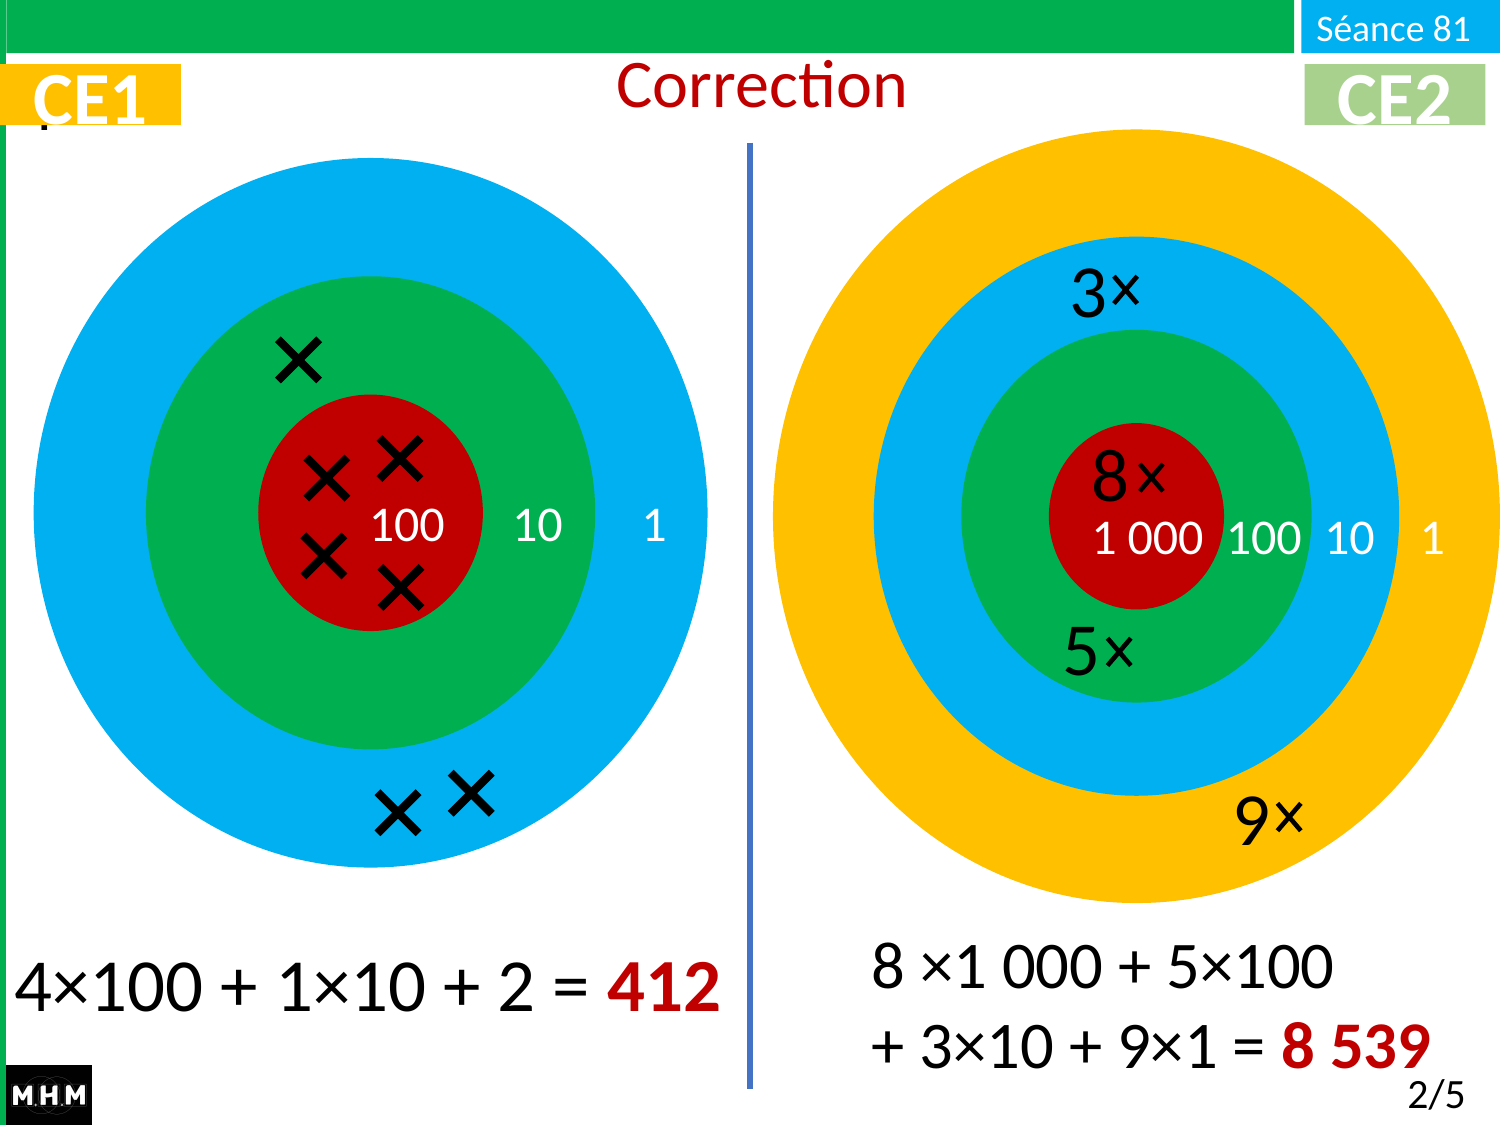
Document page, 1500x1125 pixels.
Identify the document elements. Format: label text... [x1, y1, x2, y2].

text_box 4×100 + 1×10 + 2 = 412 [751, 929, 761, 1034]
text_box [772, 129, 1500, 904]
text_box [1218, 762, 1312, 869]
text_box 4×100 + 1×10 + 2 = 412 [0, 929, 749, 1034]
text_box 100 10 1 [708, 484, 714, 619]
picture [6, 1065, 92, 1125]
title Correction [601, 40, 962, 130]
text_box CE2 [1303, 63, 1487, 126]
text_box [33, 157, 708, 868]
list 2/5 [1373, 1090, 1500, 1125]
text_box 8 ×1 000 + 5×100 + 3×10 + 9×1 = 8 539 [856, 914, 1500, 1090]
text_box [1076, 418, 1174, 525]
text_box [1047, 592, 1142, 700]
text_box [1054, 235, 1149, 342]
text_box CE1 [0, 63, 182, 126]
